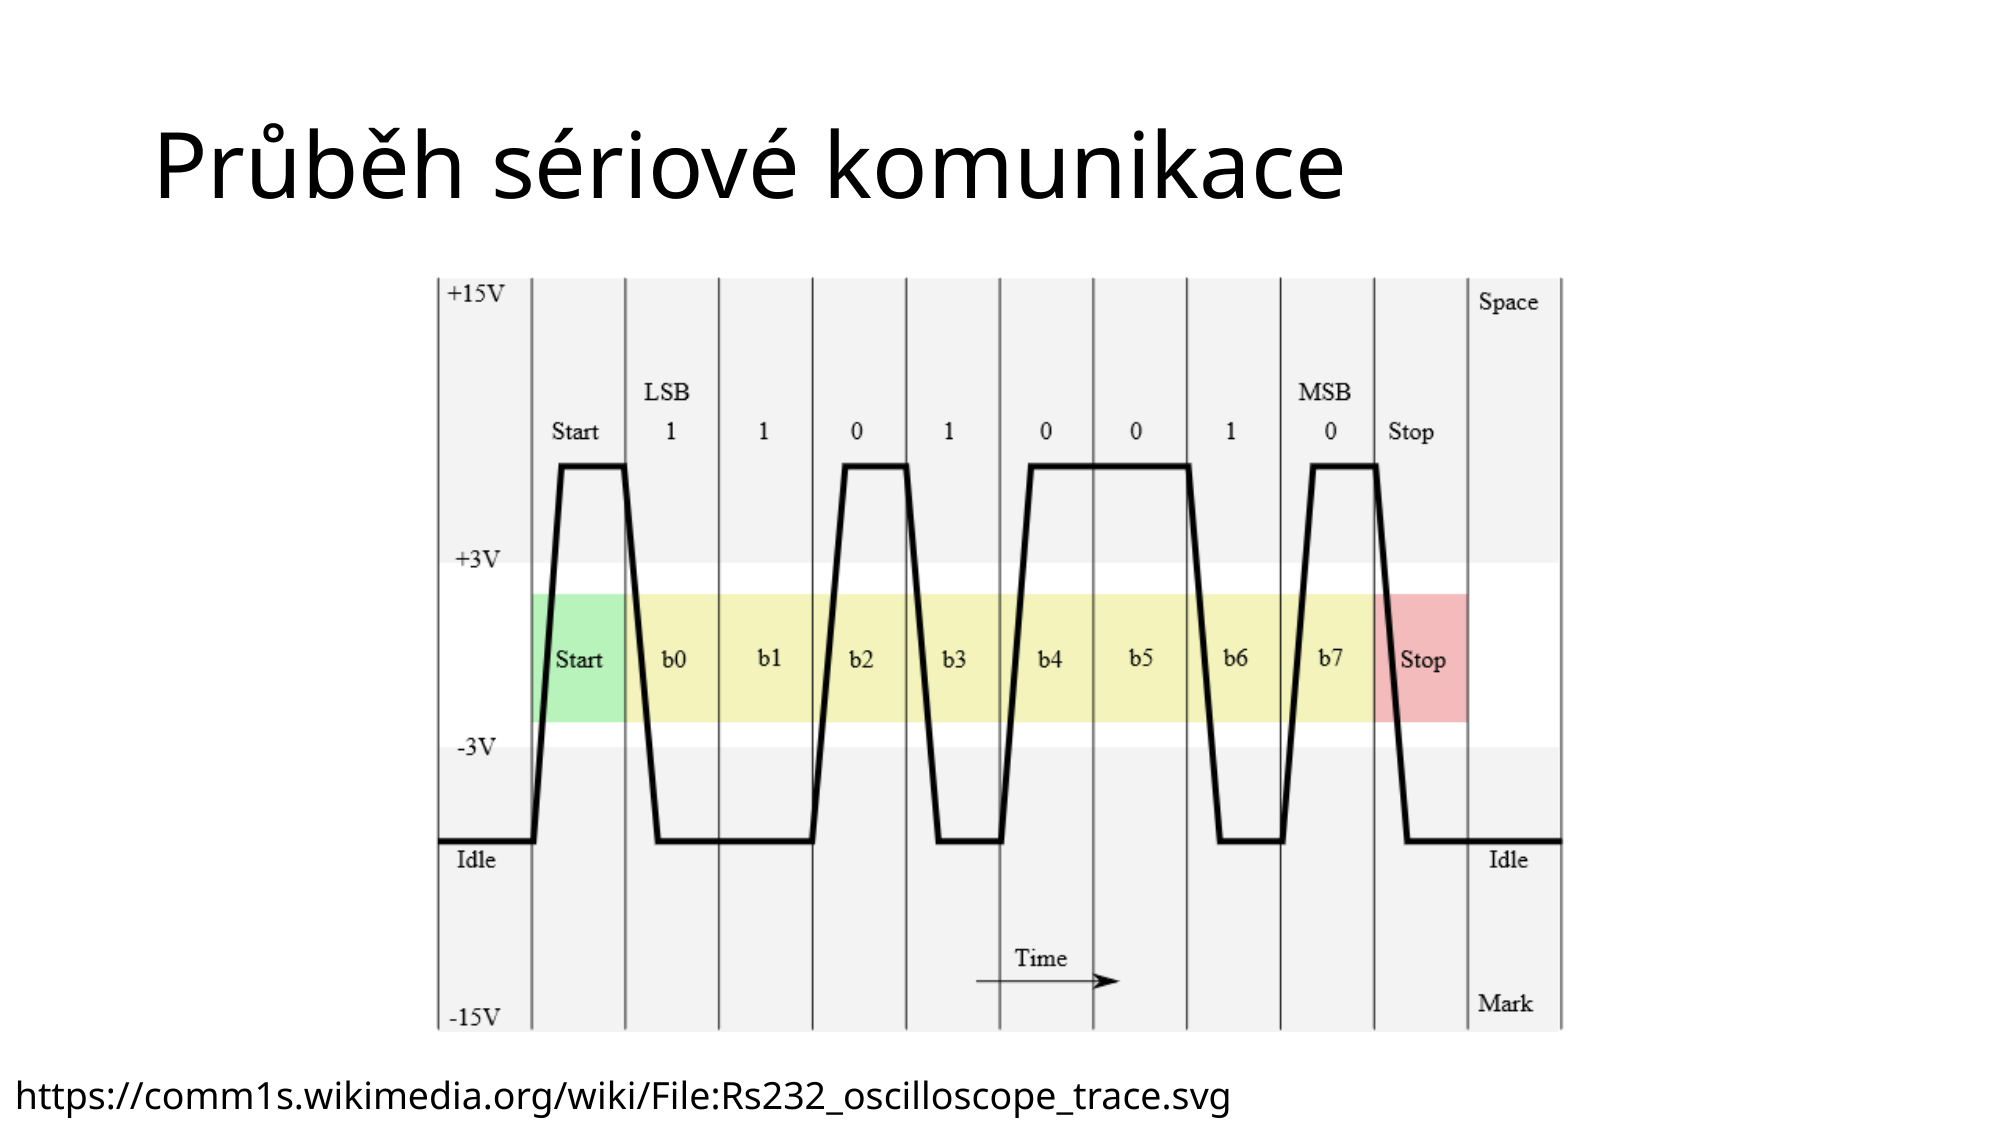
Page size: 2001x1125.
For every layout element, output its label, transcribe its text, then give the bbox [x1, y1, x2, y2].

title Průběh sériové komunikace [137, 59, 1863, 278]
text_box https://comm1s.wikimedia.org/wiki/File:Rs232_oscilloscope_trace.svg [0, 1064, 1277, 1125]
picture [435, 277, 1565, 1032]
